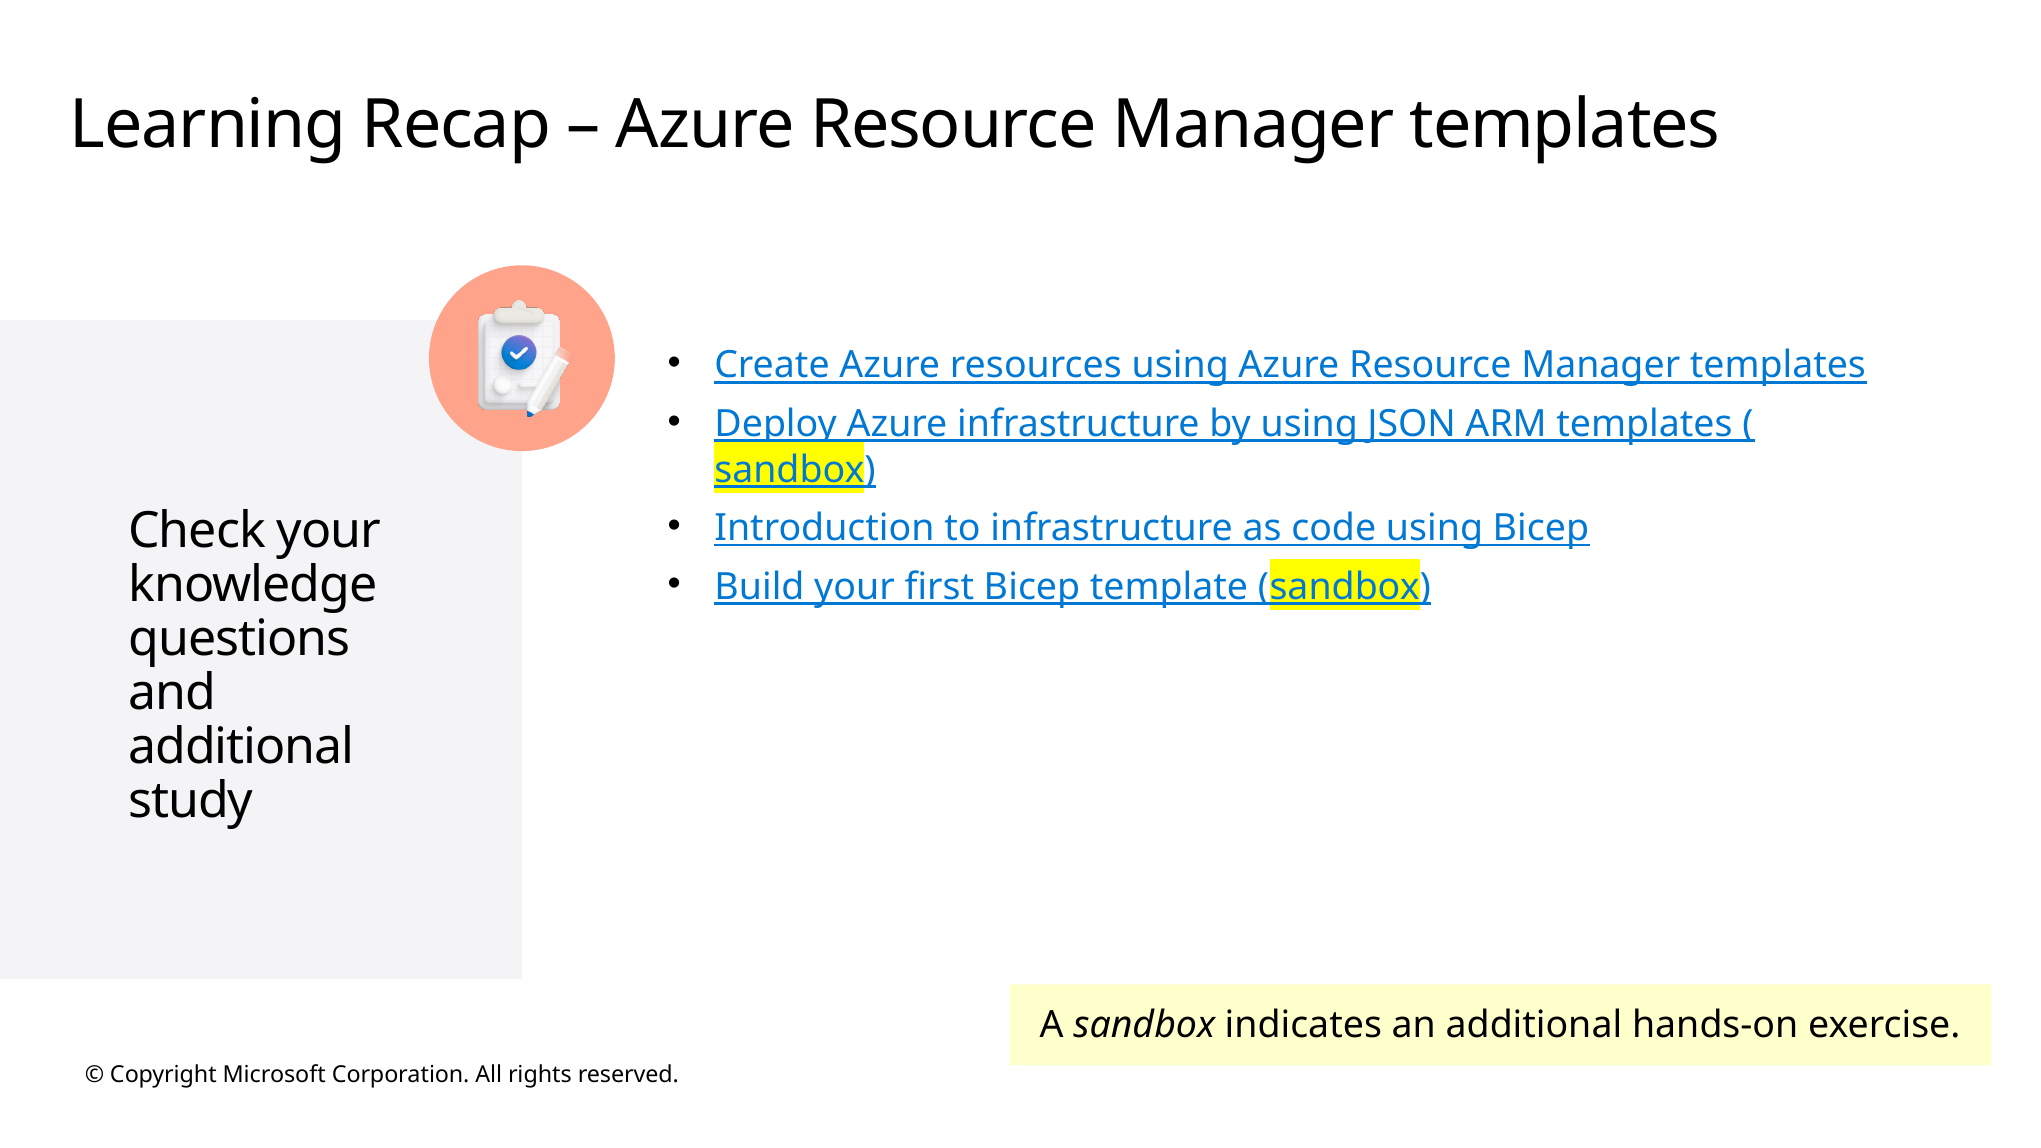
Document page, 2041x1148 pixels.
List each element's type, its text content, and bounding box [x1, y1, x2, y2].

text_box Create Azure resources using Azure Resource Manager templates Deploy Azure infrastructure by using JSON ARM templates (sandbox) Introduction to infrastructure as code using Bicep Build your first Bicep template (sandbox) [649, 323, 1885, 659]
title Learning Recap – Azure Resource Manager templates [70, 73, 1968, 188]
text_box A sandbox indicates an additional hands-on exercise. [1009, 984, 1992, 1066]
picture [463, 300, 580, 417]
